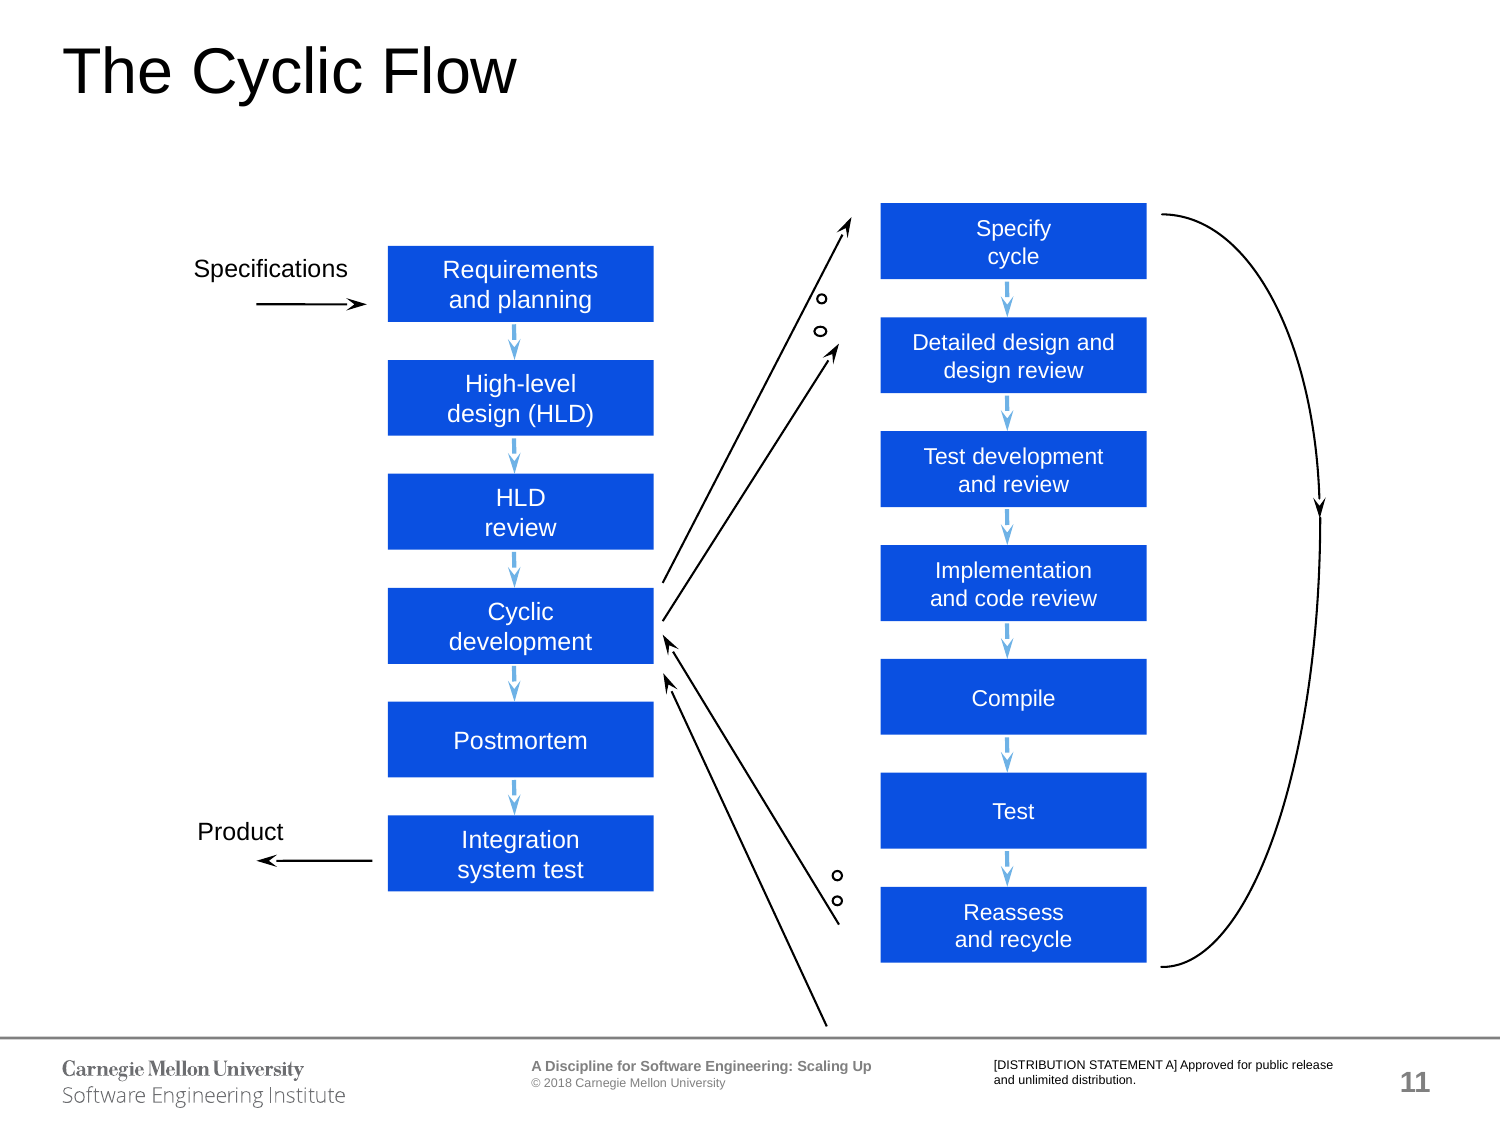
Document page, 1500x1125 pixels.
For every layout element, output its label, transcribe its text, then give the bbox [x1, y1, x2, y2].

title The Cyclic Flow [62, 37, 1338, 182]
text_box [179, 203, 1321, 1027]
